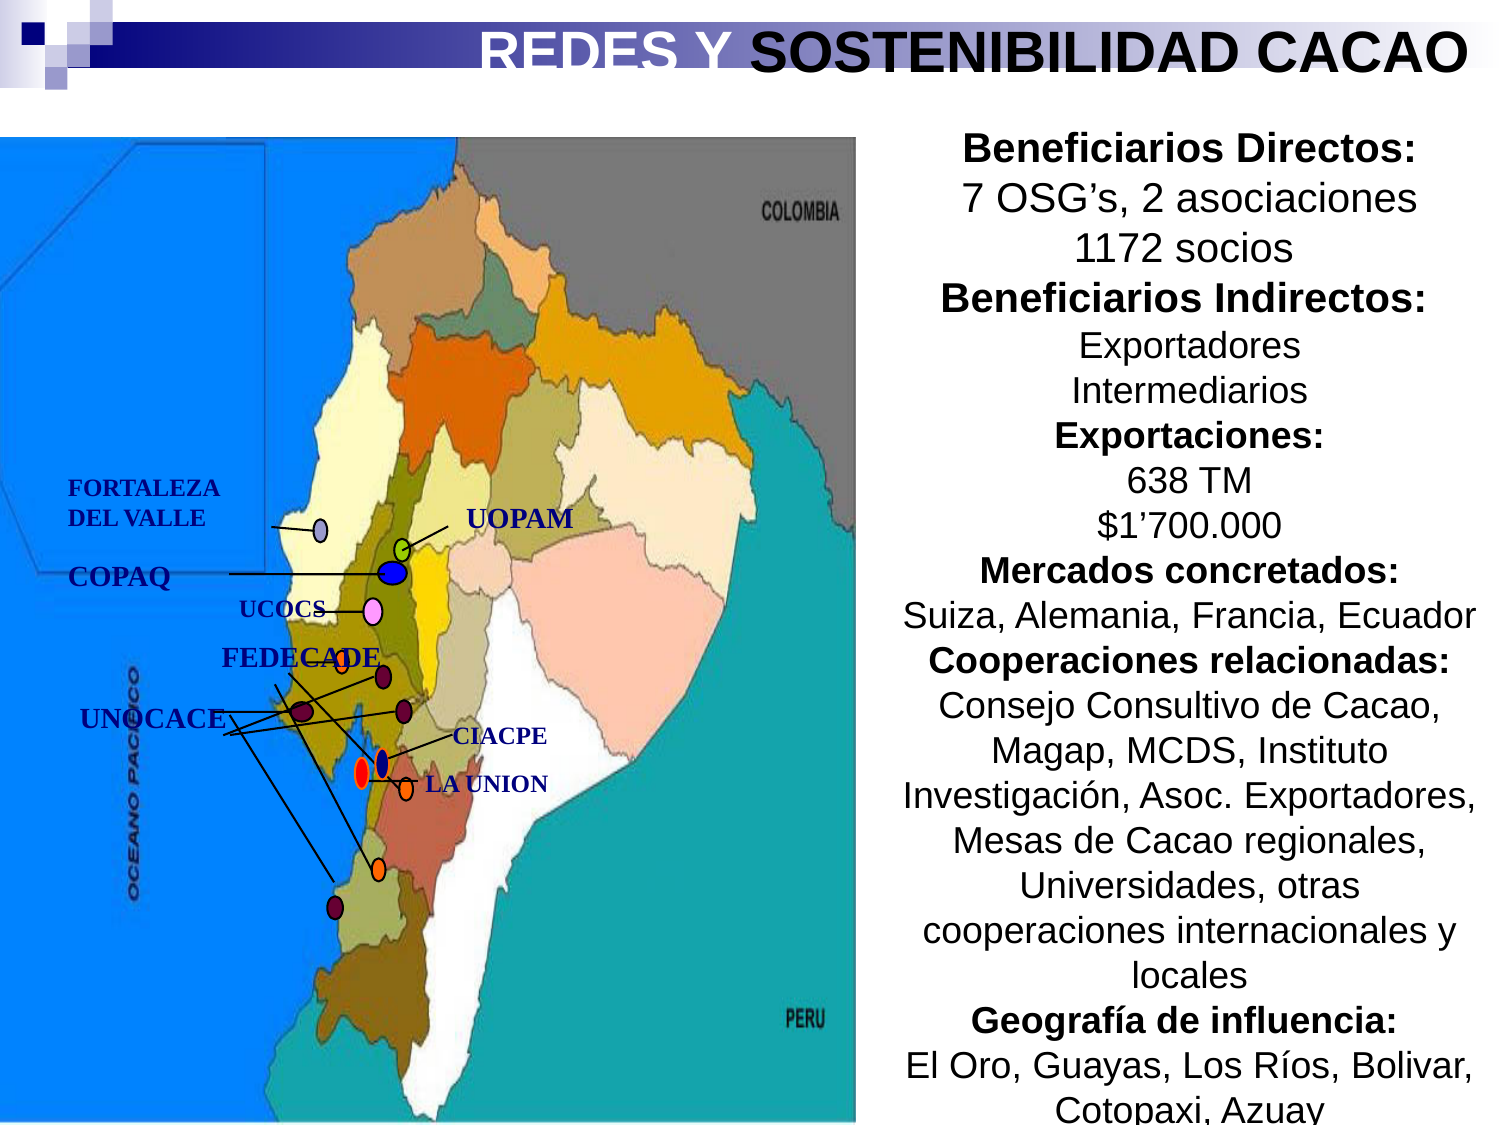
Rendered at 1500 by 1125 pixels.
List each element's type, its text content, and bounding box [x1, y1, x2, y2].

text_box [354, 748, 570, 806]
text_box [879, 113, 1500, 1125]
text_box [223, 584, 383, 629]
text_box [64, 692, 201, 743]
text_box REDES Y SOSTENIBILIDAD CACAO [454, 7, 1495, 92]
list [0, 136, 857, 1125]
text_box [206, 630, 414, 882]
